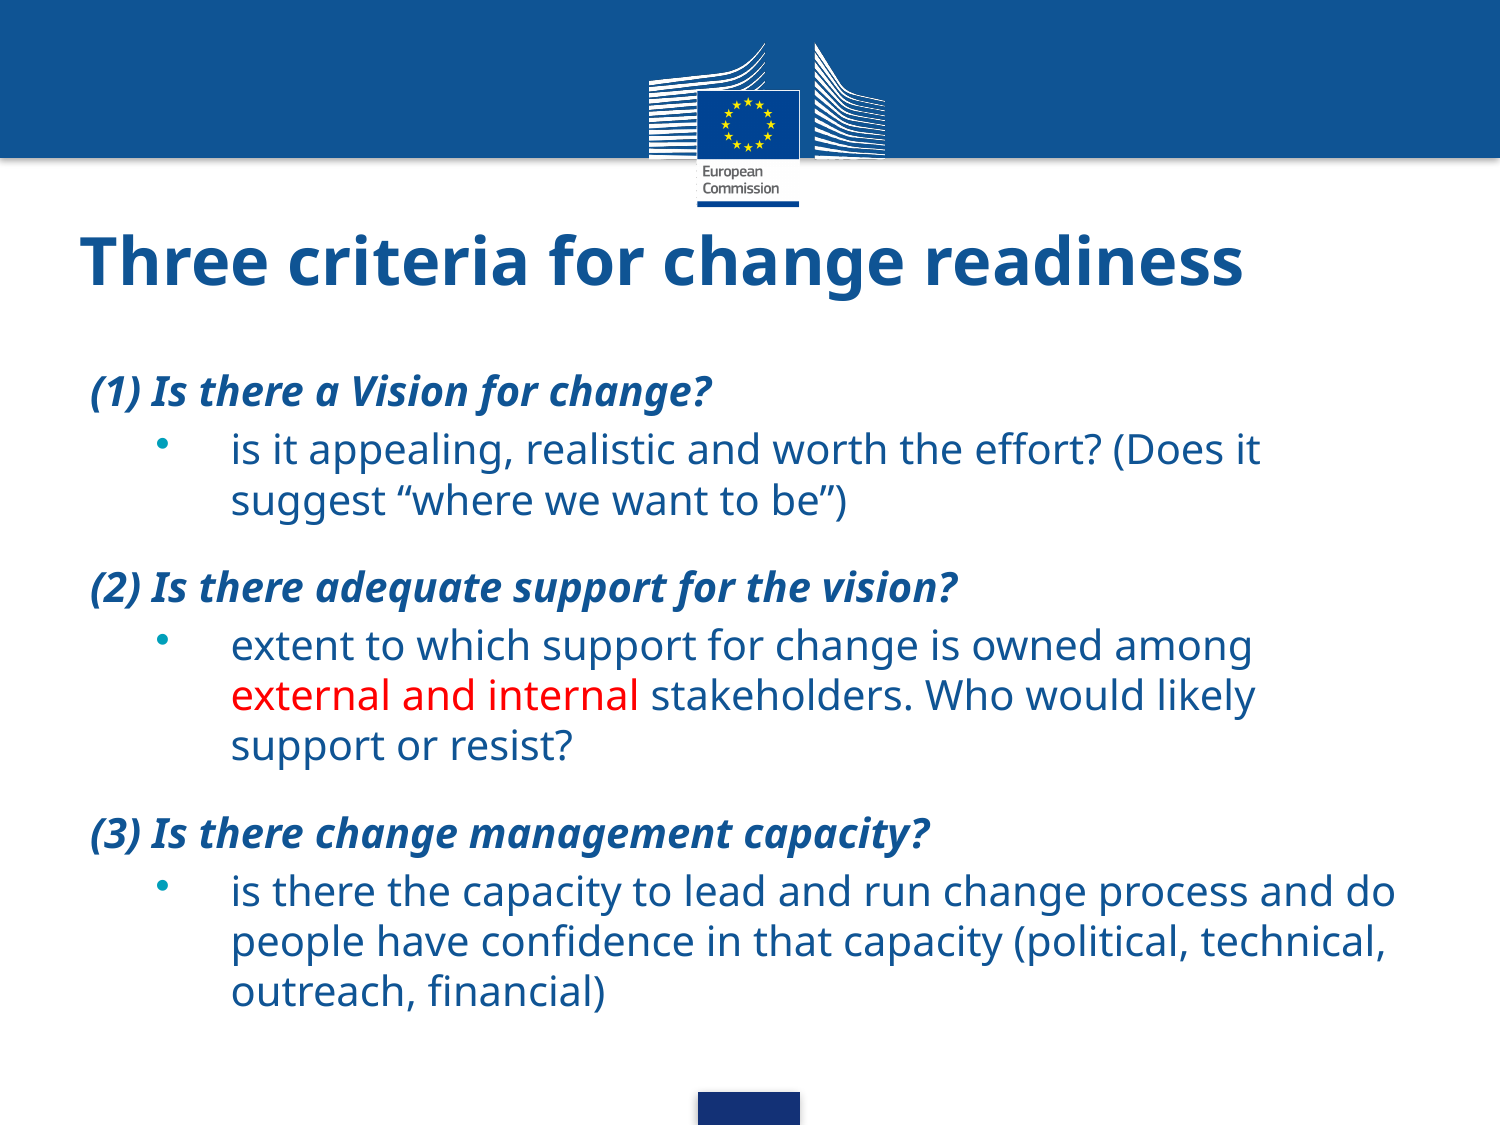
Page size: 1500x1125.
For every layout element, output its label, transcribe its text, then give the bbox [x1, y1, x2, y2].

picture [649, 42, 885, 208]
list (1) Is there a Vision for change? is it appealing, realistic and worth the effort? (Does it suggest “where we want to be”) (2) Is there adequate support for the vision? extent to which support for change is owned among external and internal stakeholders. Who would likely support or resist? (3) Is there change management capacity? is there the capacity to lead and run change process and do people have confidence in that capacity (political, technical, outreach, financial) [75, 309, 1425, 1058]
title Three criteria for change readiness [64, 216, 1425, 302]
